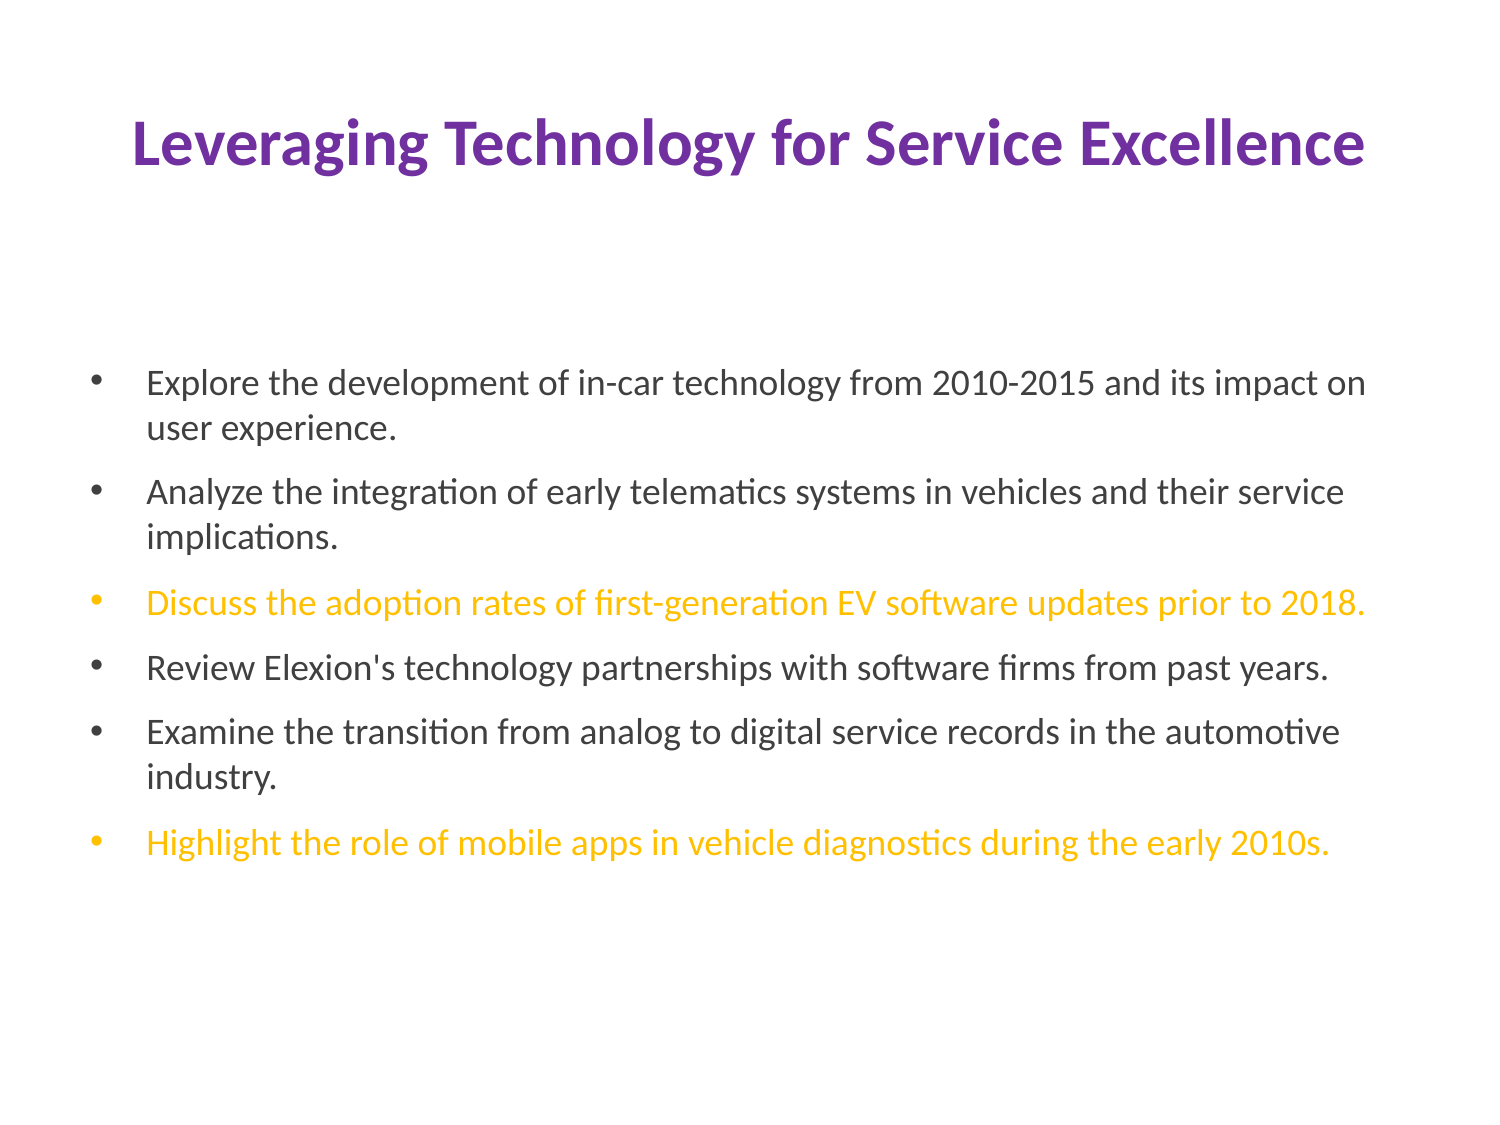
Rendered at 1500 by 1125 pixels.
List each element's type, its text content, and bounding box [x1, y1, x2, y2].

list Explore the development of in-car technology from 2010-2015 and its impact on user experience. Analyze the integration of early telematics systems in vehicles and their service implications. Discuss the adoption rates of first-generation EV software updates prior to 2018. Review Elexion's technology partnerships with software firms from past years. Examine the transition from analog to digital service records in the automotive industry. Highlight the role of mobile apps in vehicle diagnostics during the early 2010s. [75, 262, 1425, 1005]
title Leveraging Technology for Service Excellence [75, 45, 1425, 233]
